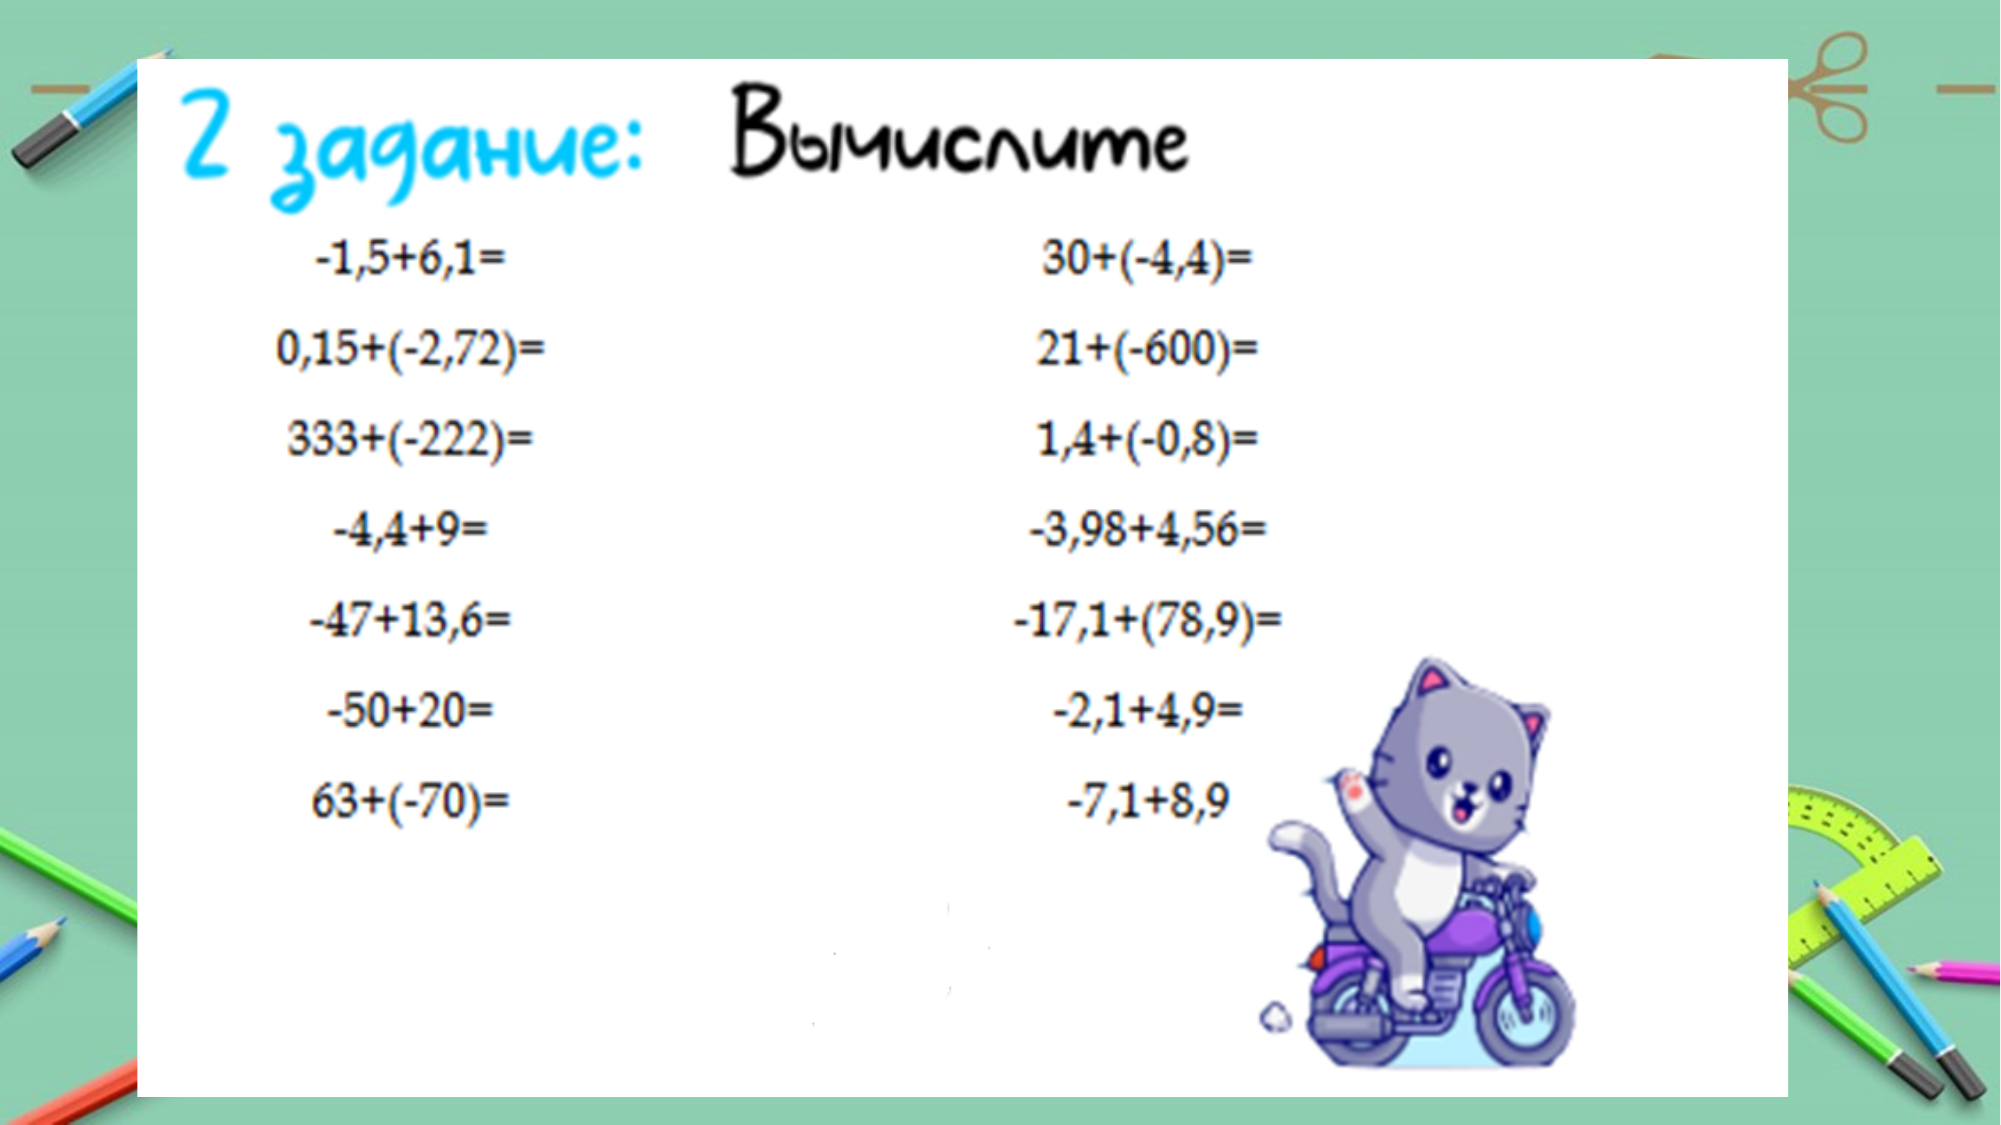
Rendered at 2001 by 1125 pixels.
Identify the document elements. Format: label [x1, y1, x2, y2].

picture [0, 0, 2001, 1125]
list [137, 59, 1788, 1097]
